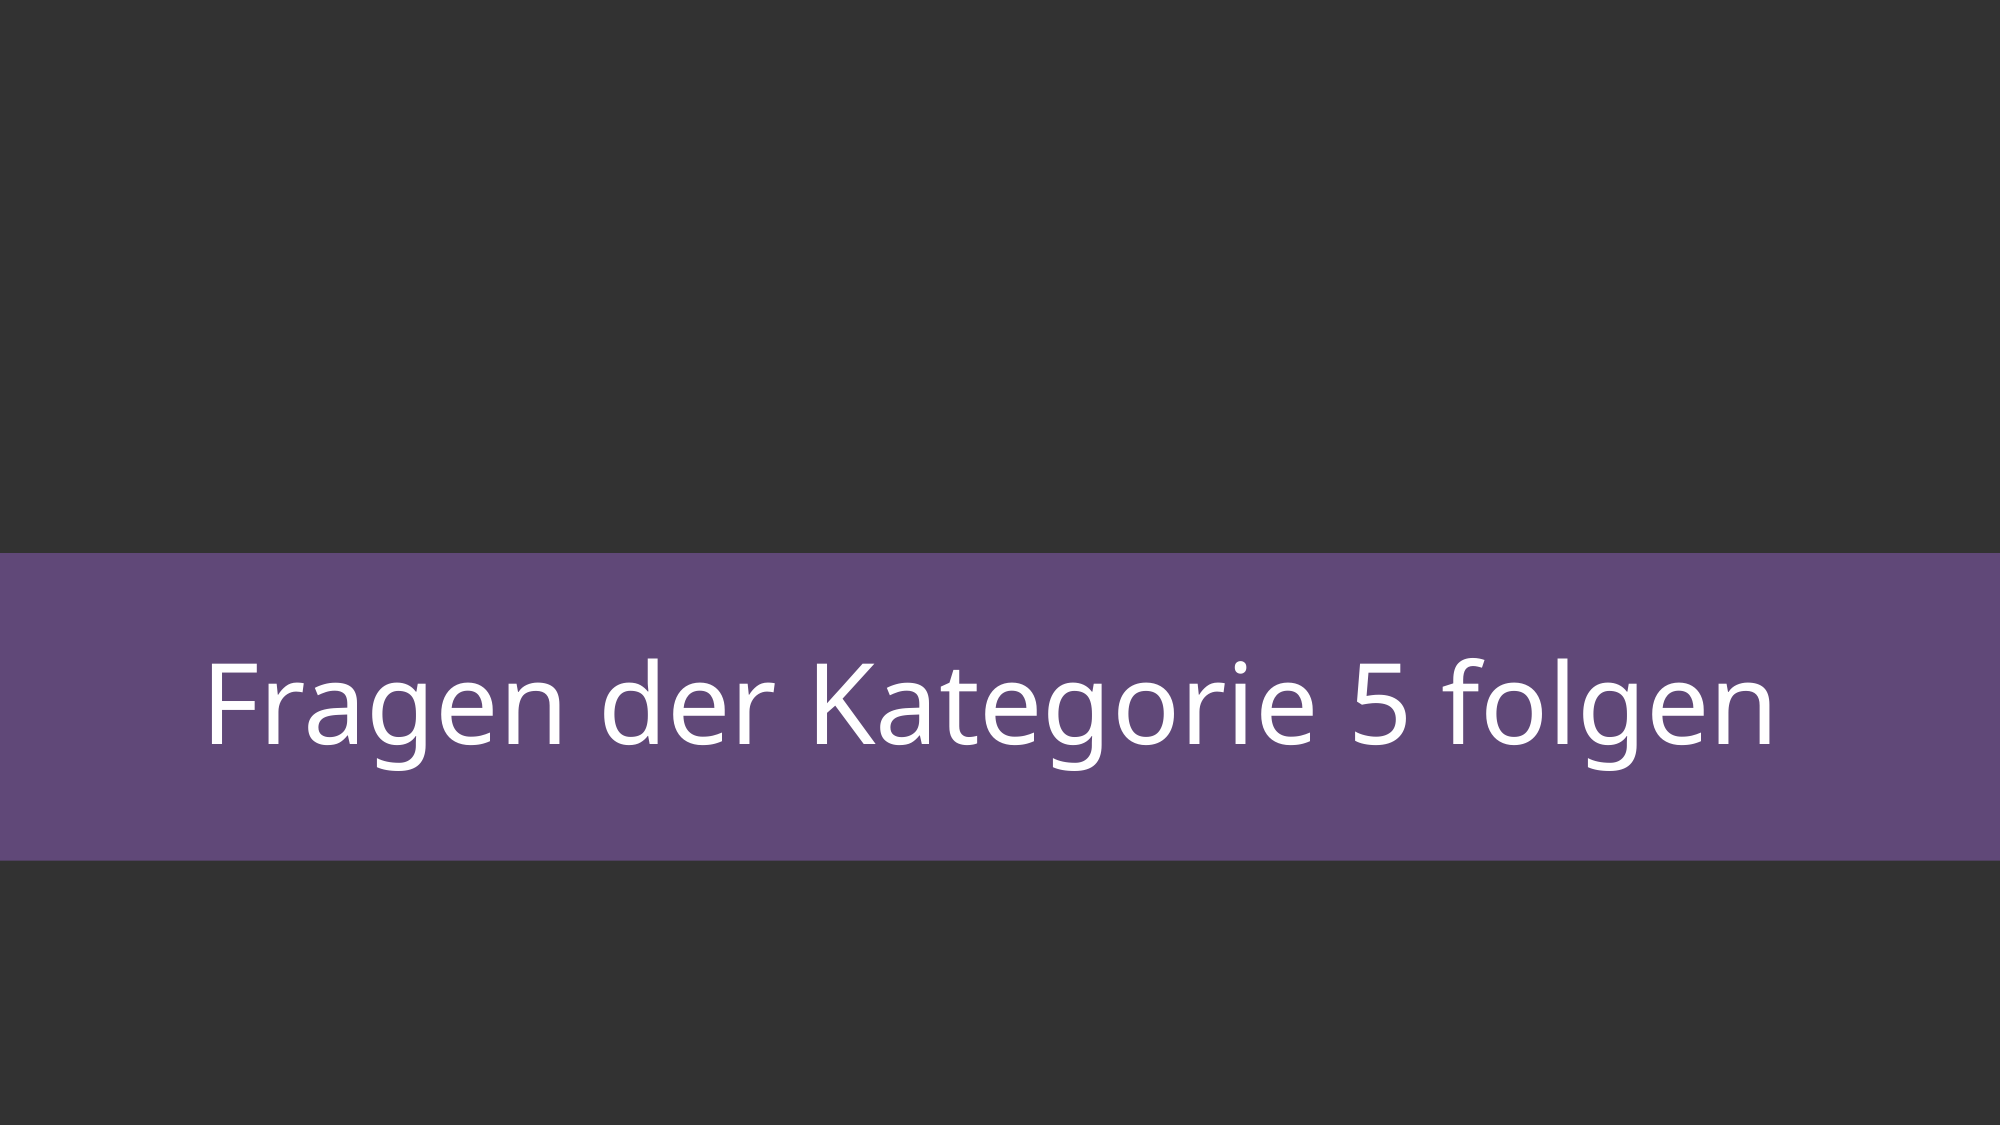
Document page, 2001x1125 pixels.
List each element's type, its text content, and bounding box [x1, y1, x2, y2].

title Fragen der Kategorie 5 folgen [185, 577, 1963, 838]
